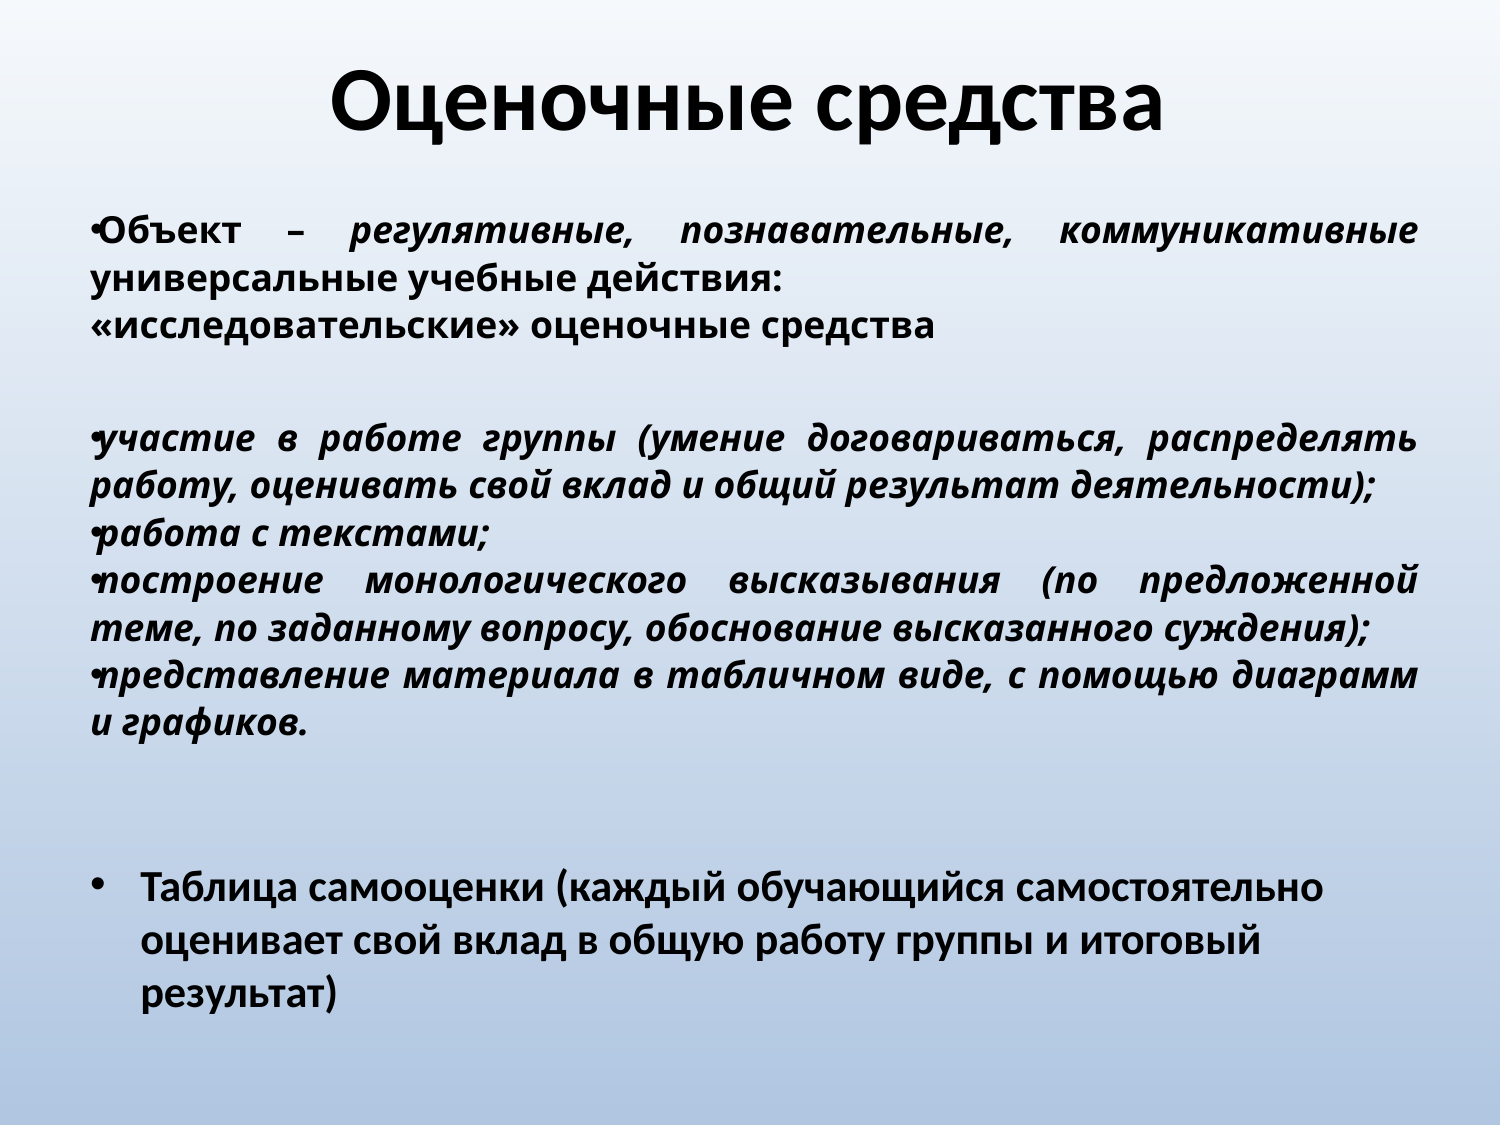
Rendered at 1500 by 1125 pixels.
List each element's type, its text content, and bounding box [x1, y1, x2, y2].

title Оценочные средства [73, 0, 1424, 188]
list Объект – регулятивные, познавательные, коммуникативные универсальные учебные действия: «исследовательские» оценочные средства участие в работе группы (умение договариваться, распределять работу, оценивать свой вклад и общий результат деятельности); работа с текстами; построение монологического высказывания (по предложенной теме, по заданному вопросу, обоснование высказанного суждения); представление материала в табличном виде, с помощью диаграмм и графиков. Таблица самооценки (каждый обучающийся самостоятельно оценивает свой вклад в общую работу группы и итоговый результат) [75, 196, 1436, 1047]
